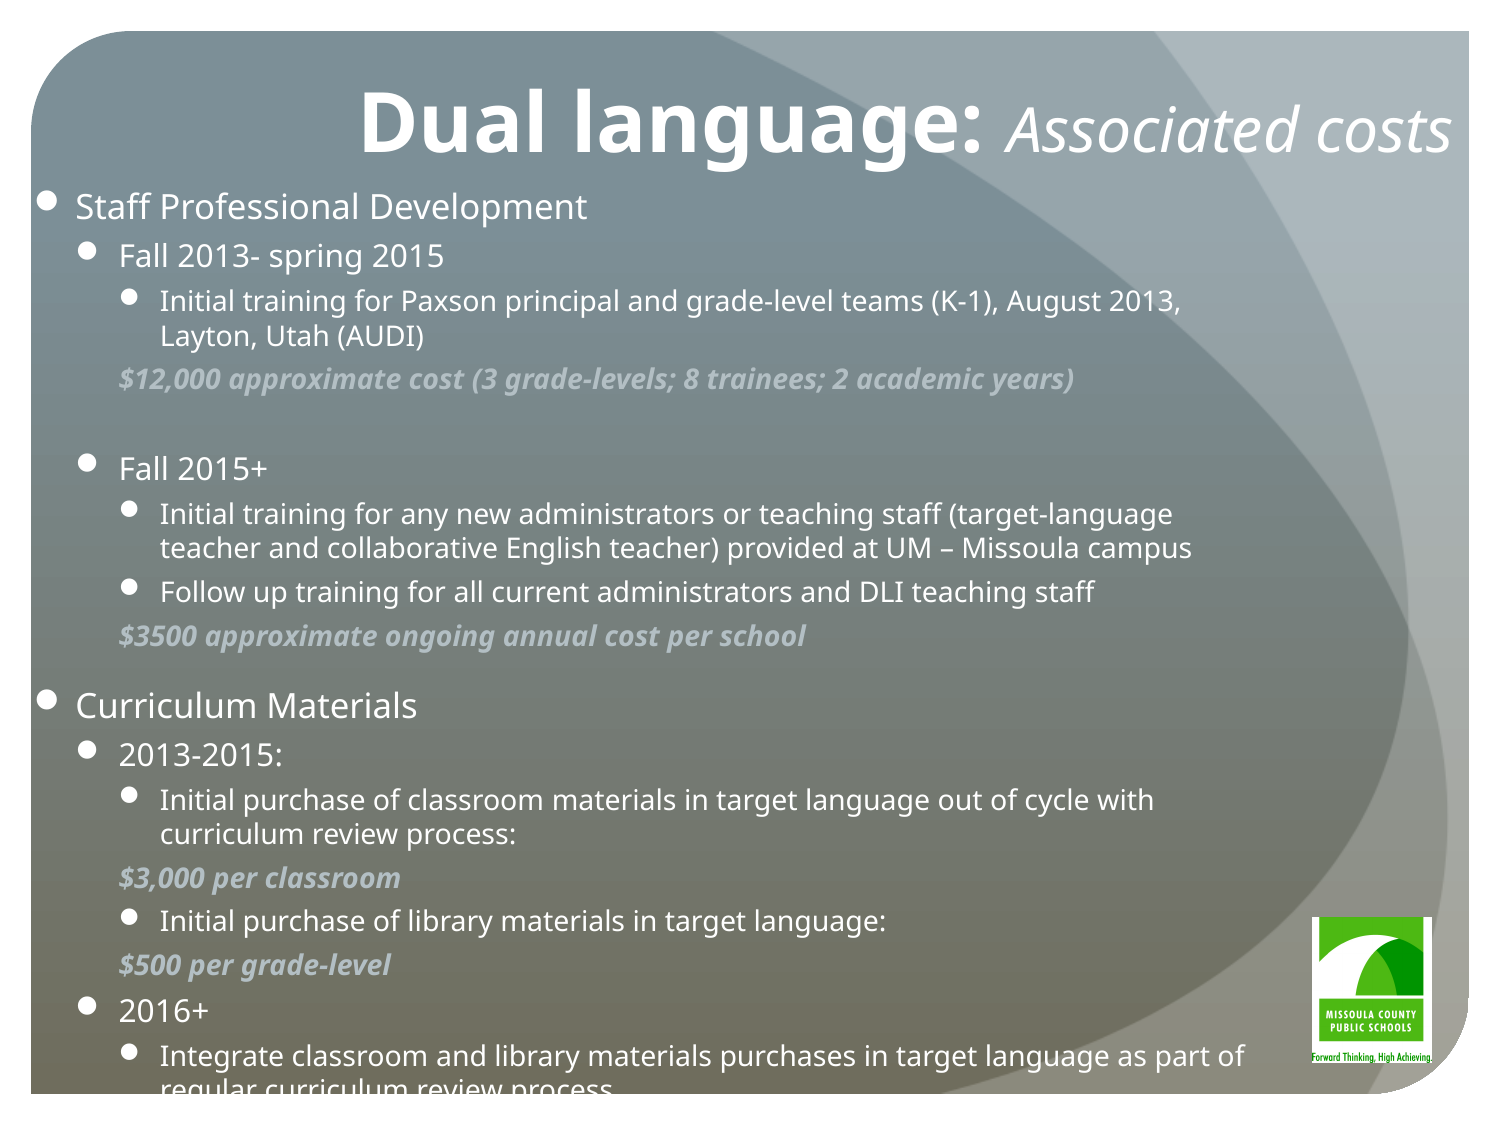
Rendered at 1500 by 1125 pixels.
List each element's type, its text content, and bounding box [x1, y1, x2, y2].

list Staff Professional Development Fall 2013- spring 2015 Initial training for Paxson principal and grade-level teams (K-1), August 2013, Layton, Utah (AUDI) $12,000 approximate cost (3 grade-levels; 8 trainees; 2 academic years) Fall 2015+ Initial training for any new administrators or teaching staff (target-language teacher and collaborative English teacher) provided at UM – Missoula campus Follow up training for all current administrators and DLI teaching staff $3500 approximate ongoing annual cost per school Curriculum Materials 2013-2015: Initial purchase of classroom materials in target language out of cycle with curriculum review process: $3,000 per classroom Initial purchase of library materials in target language: $500 per grade-level 2016+ Integrate classroom and library materials purchases in target language as part of regular curriculum review process [18, 178, 1277, 1125]
title Dual language: Associated costs [0, 22, 1470, 178]
picture [1277, 30, 1473, 1094]
